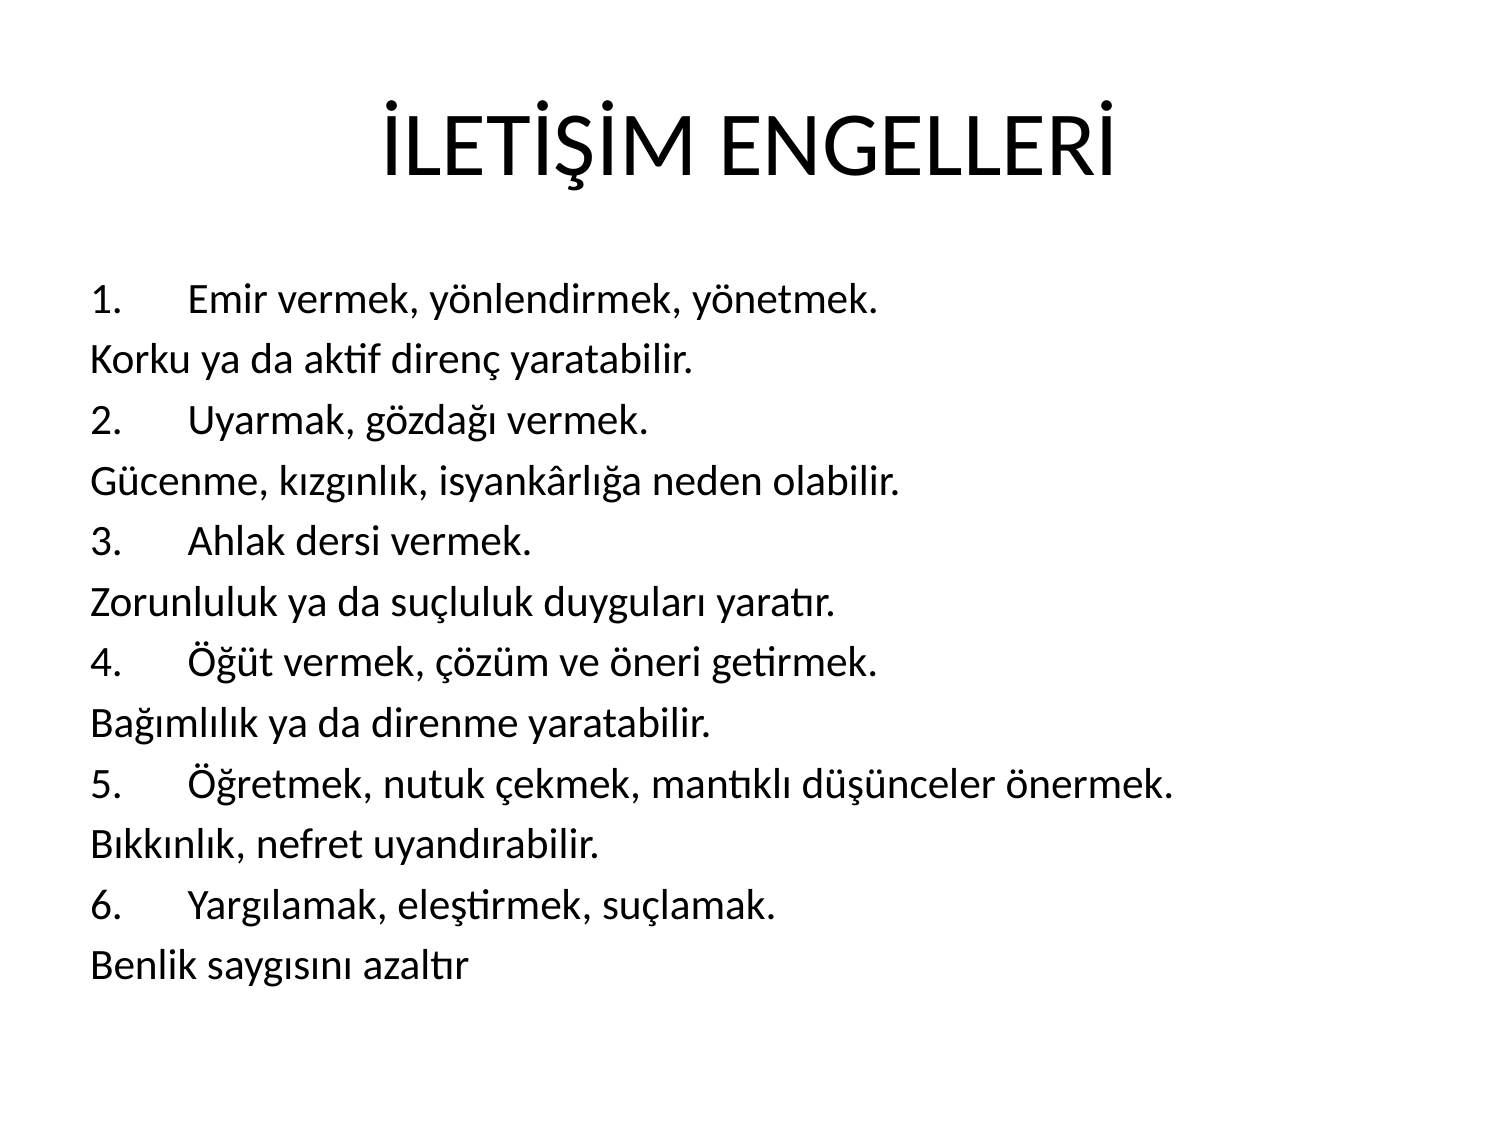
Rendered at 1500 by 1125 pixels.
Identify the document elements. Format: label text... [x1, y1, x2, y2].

title İLETİŞİM ENGELLERİ [75, 45, 1425, 233]
list 1. Emir vermek, yönlendirmek, yönetmek. Korku ya da aktif direnç yaratabilir. 2. Uyarmak, gözdağı vermek. Gücenme, kızgınlık, isyankârlığa neden olabilir. 3. Ahlak dersi vermek. Zorunluluk ya da suçluluk duyguları yaratır. 4. Öğüt vermek, çözüm ve öneri getirmek. Bağımlılık ya da direnme yaratabilir. 5. Öğretmek, nutuk çekmek, mantıklı düşünceler önermek. Bıkkınlık, nefret uyandırabilir. 6. Yargılamak, eleştirmek, suçlamak. Benlik saygısını azaltır [75, 262, 1425, 1005]
